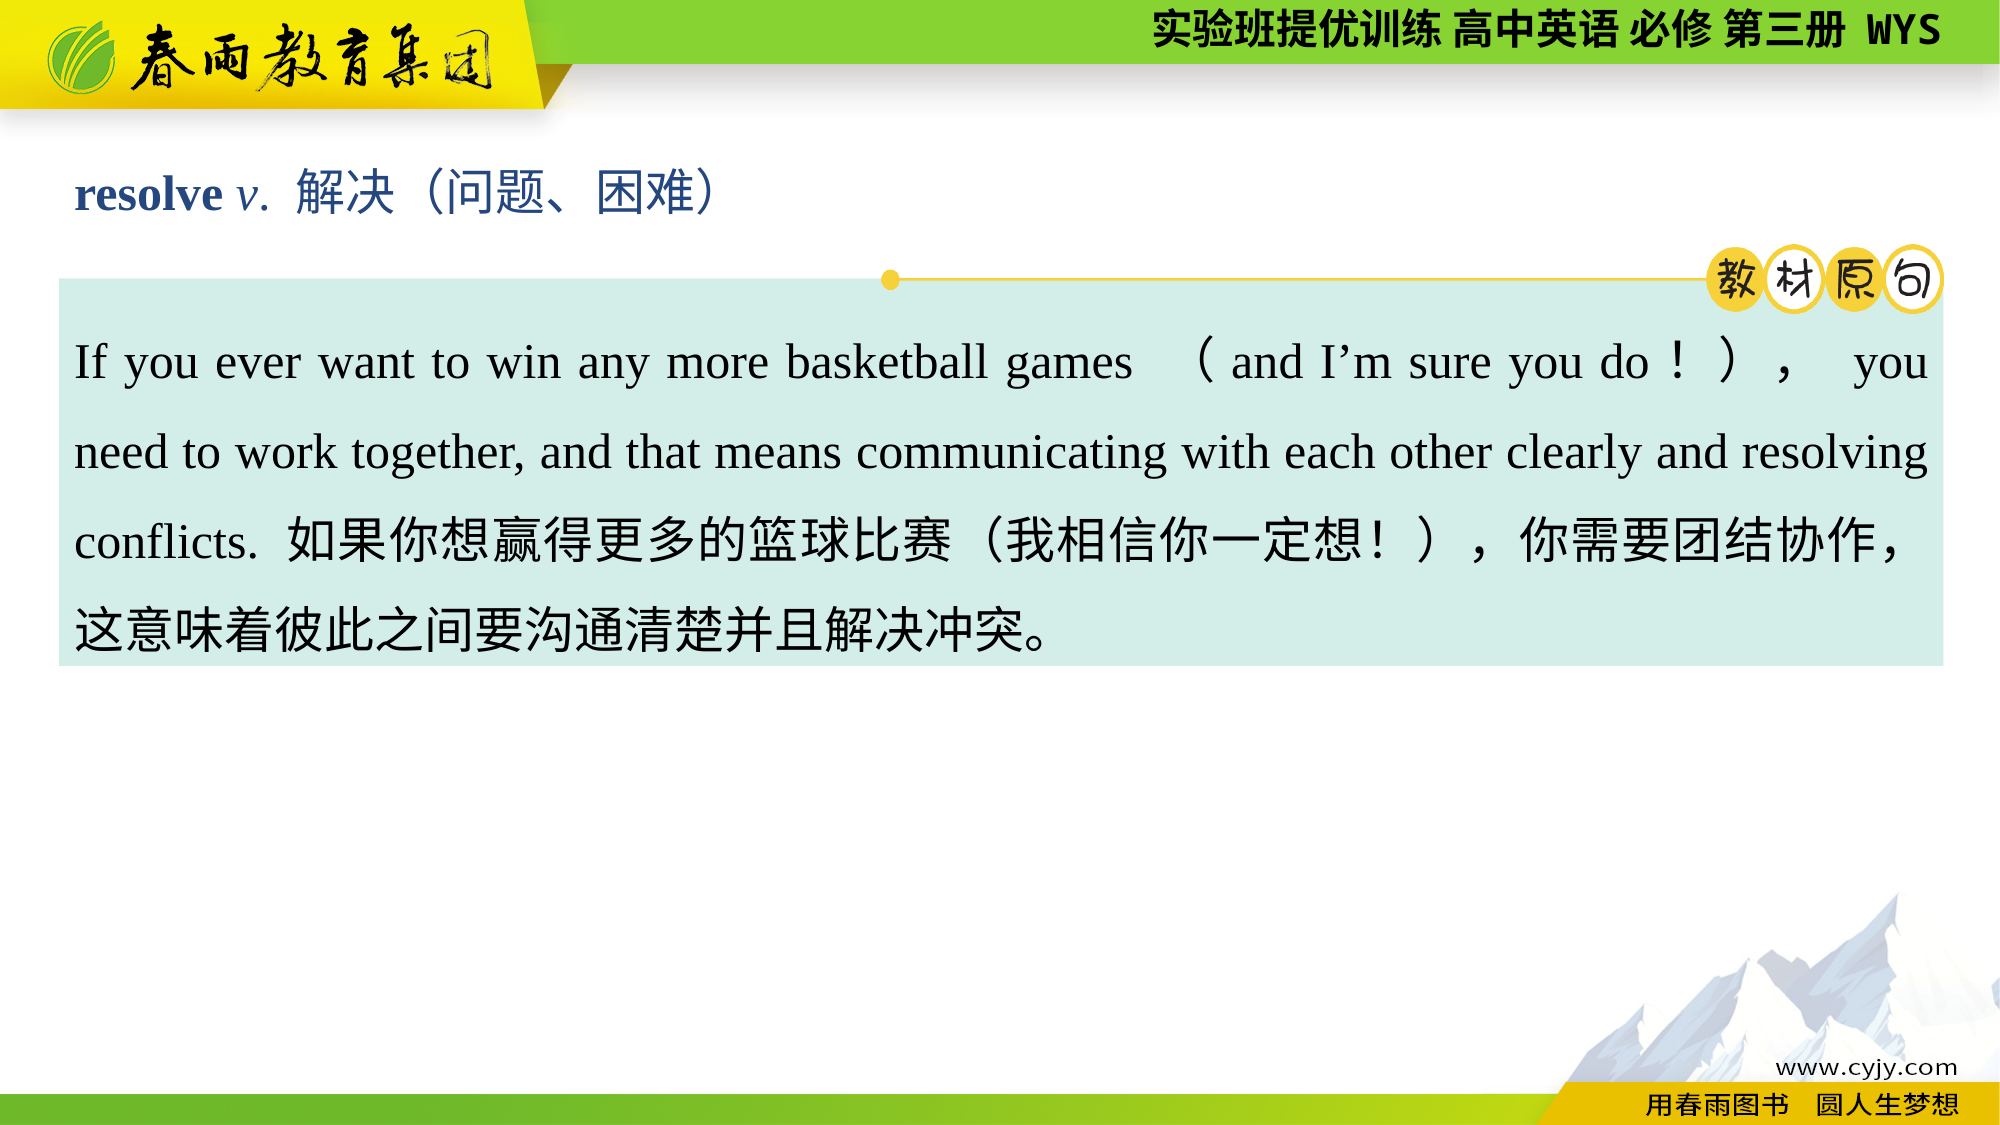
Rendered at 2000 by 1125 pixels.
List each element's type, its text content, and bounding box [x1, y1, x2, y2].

list resolve v. 解决（问题、困难） [59, 122, 1944, 217]
text_box If you ever want to win any more basketball games （and I’m sure you do！）， you need to work together, and that means communicating with each other clearly and resolving conflicts. 如果你想赢得更多的篮球比赛（我相信你一定想！），你需要团结协作，这意味着彼此之间要沟通清楚并且解决冲突。 [59, 278, 1944, 666]
picture [0, 0, 2000, 1125]
